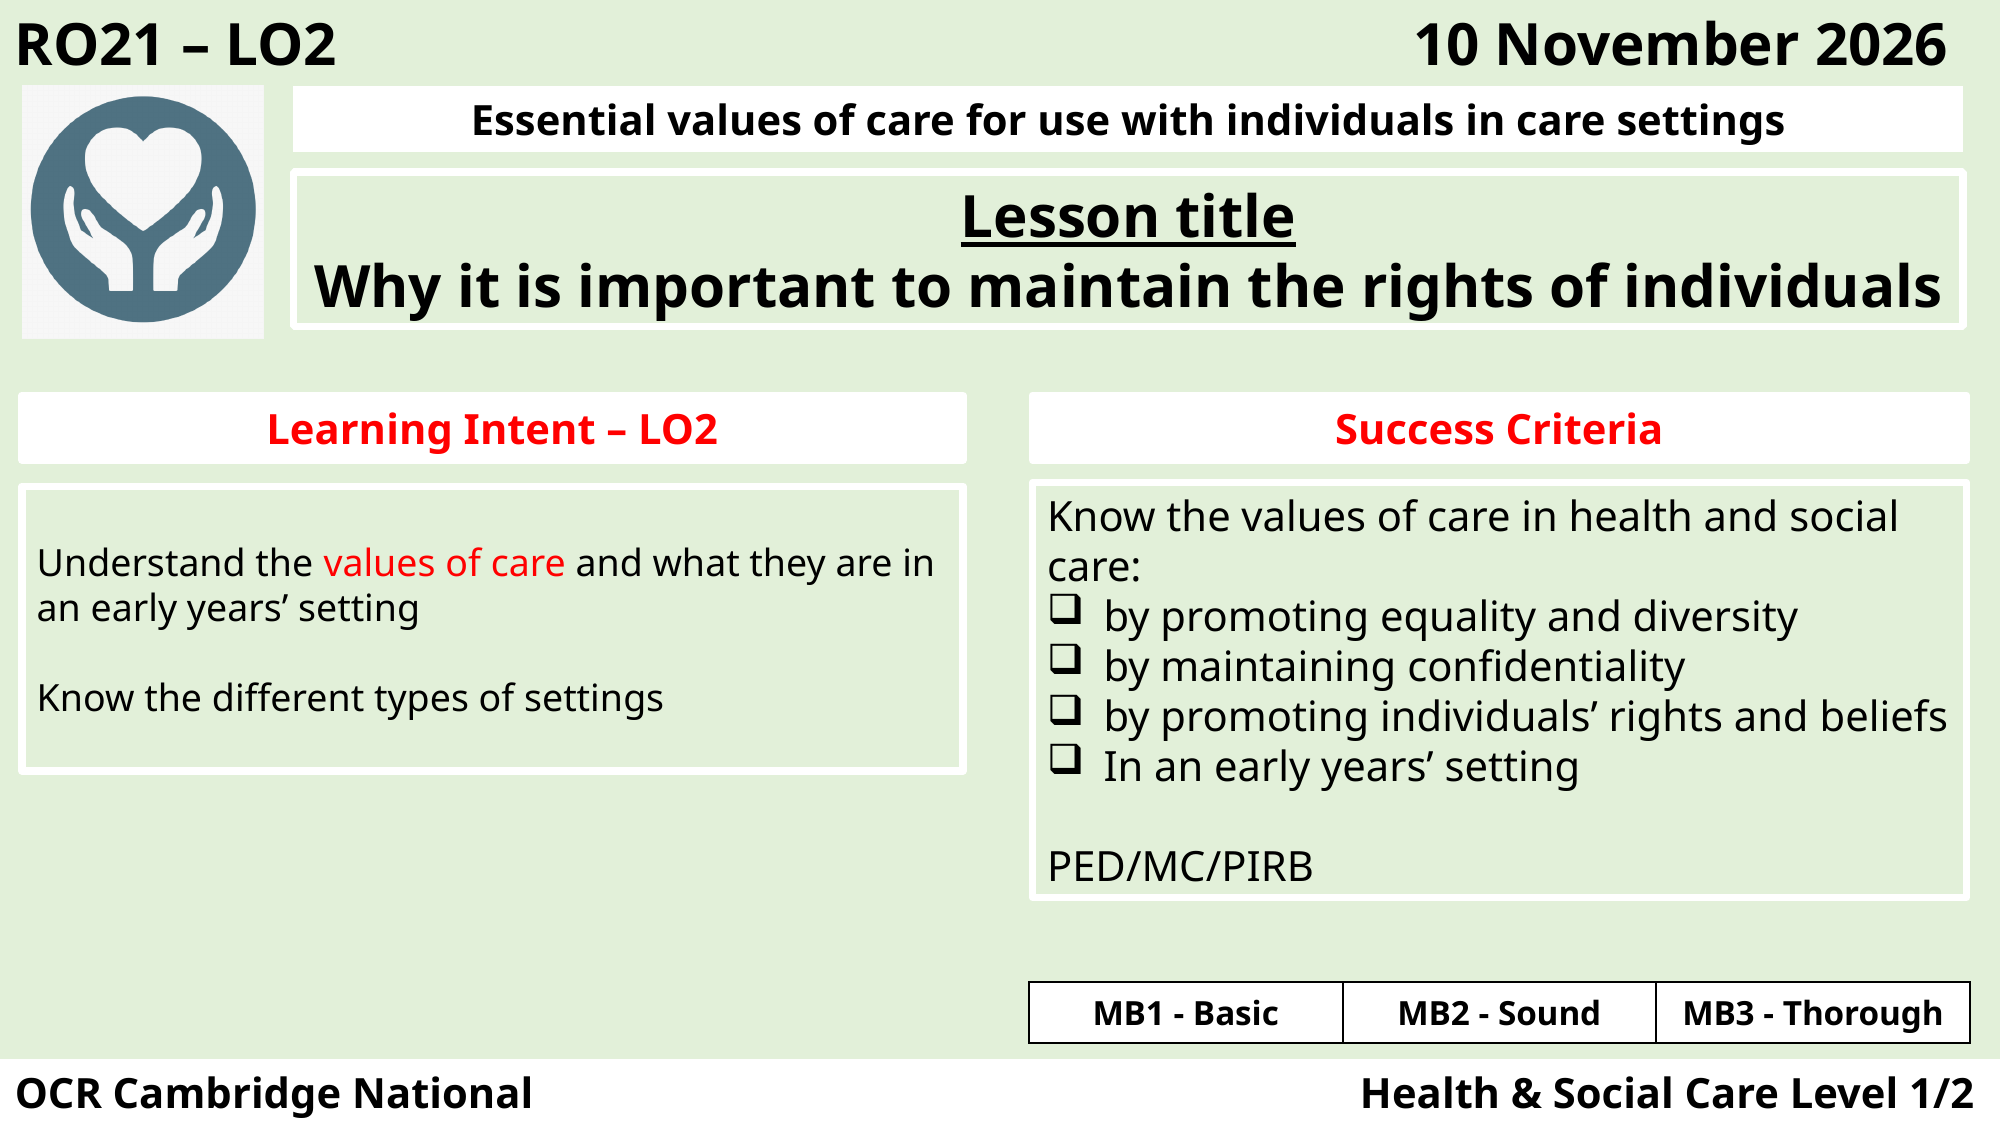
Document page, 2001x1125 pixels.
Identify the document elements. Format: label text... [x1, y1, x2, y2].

table_header MB2 - Sound [1344, 983, 1655, 1042]
text_box Learning Intent – LO2 [21, 395, 964, 461]
text_box 17 September 2020 [1205, 0, 1964, 94]
text_box Health & Social Care Level 1/2 [873, 1059, 2000, 1125]
text_box Success Criteria [1032, 395, 1967, 461]
picture [22, 85, 264, 339]
text_box Know the values of care in health and social care: by promoting equality and diversity by maintaining confidentiality by promoting individuals’ rights and beliefs In an early years’ setting PED/MC/PIRB [1032, 482, 1967, 898]
table_header MB1 - Basic [1030, 983, 1342, 1042]
text_box Understand the values of care and what they are in an early years’ setting Know the different types of settings [21, 486, 964, 771]
text_box Lesson title Why it is important to maintain the rights of individuals [293, 171, 1963, 327]
text_box Essential values of care for use with individuals in care settings [293, 86, 1963, 152]
table_header MB3 - Thorough [1657, 983, 1969, 1042]
text_box RO21 – LO2 [0, 0, 398, 85]
text_box OCR Cambridge National [0, 1059, 873, 1125]
